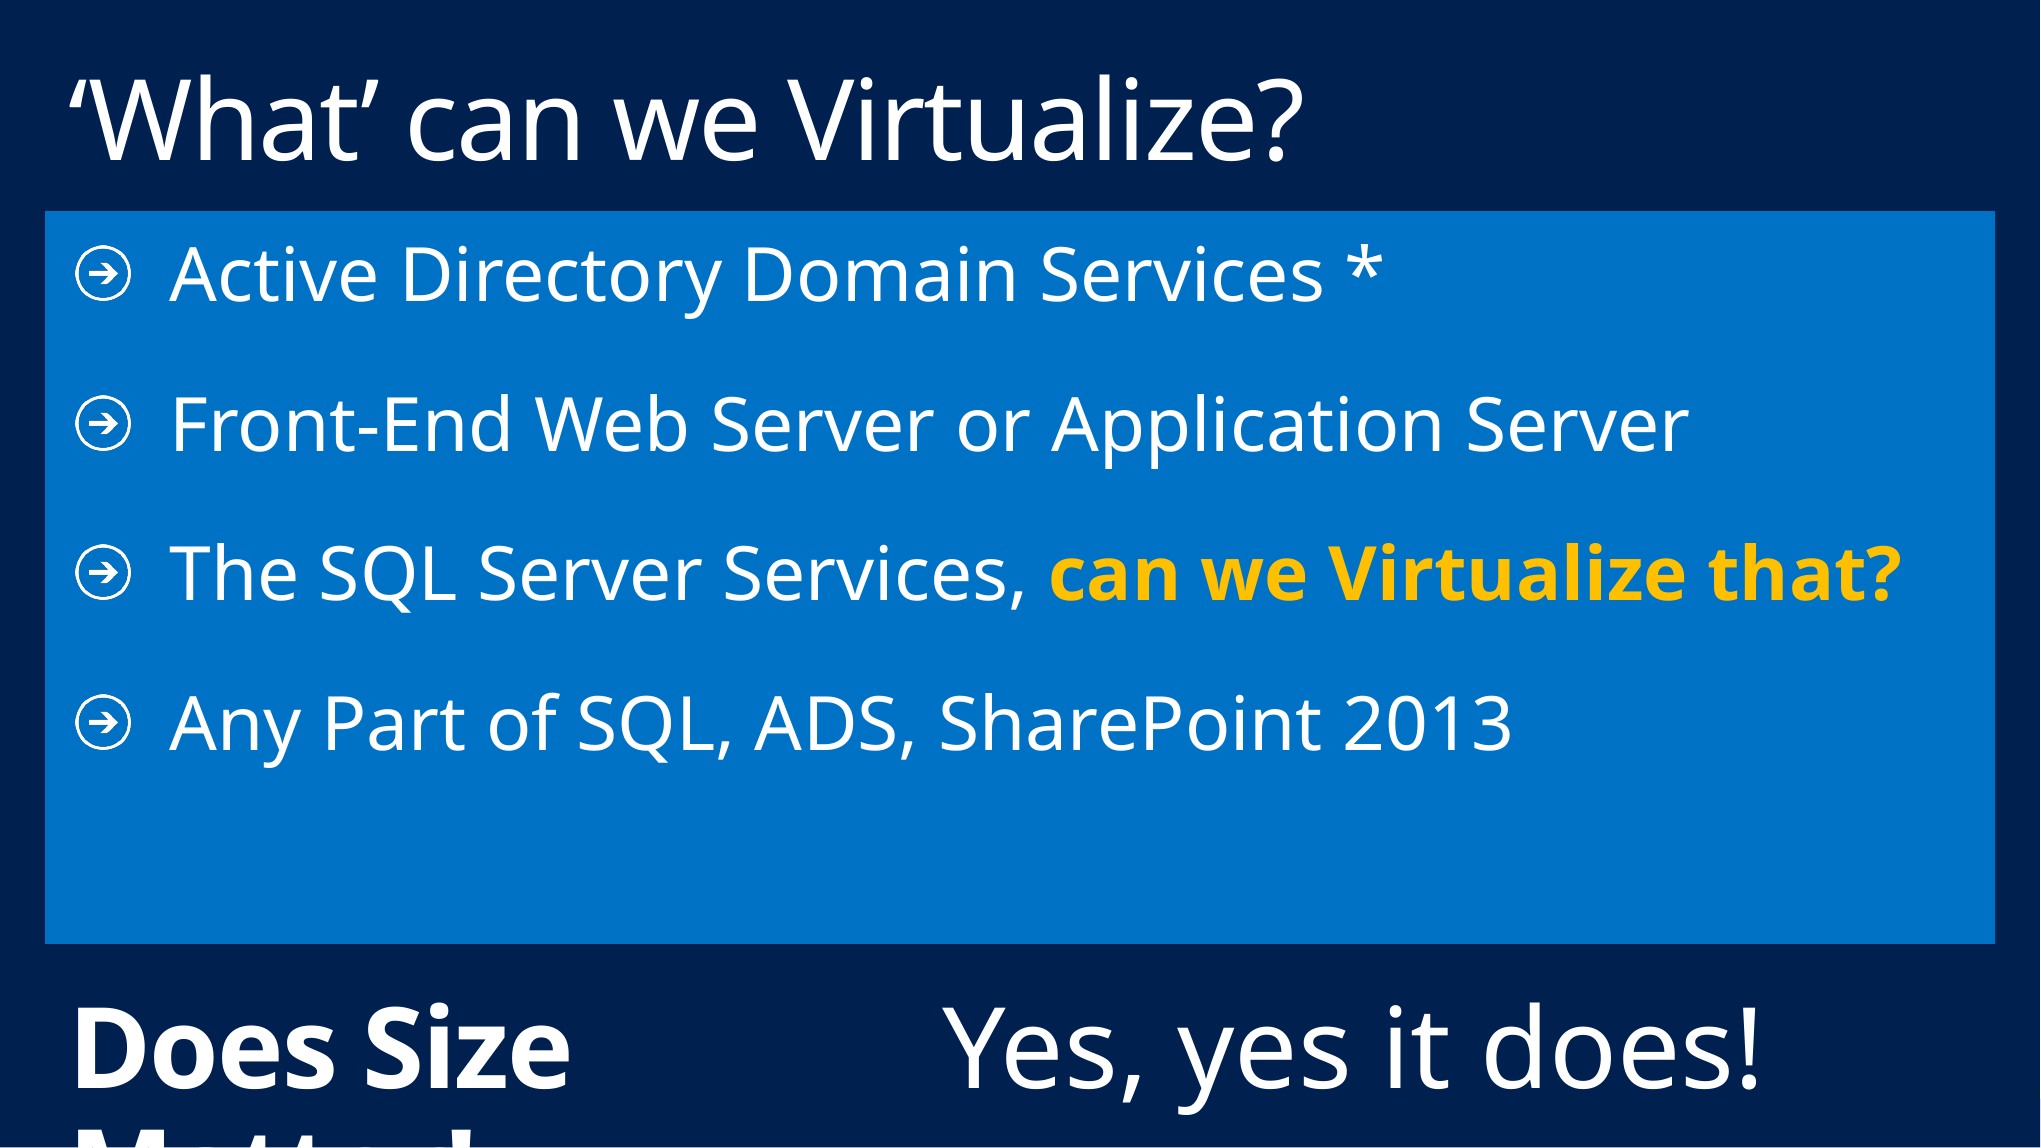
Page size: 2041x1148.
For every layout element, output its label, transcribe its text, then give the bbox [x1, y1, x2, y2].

picture [75, 245, 131, 301]
picture [75, 694, 131, 750]
text_box Yes, yes it does! [912, 967, 1798, 1138]
picture [75, 544, 131, 600]
text_box Any Part of SQL, ADS, SharePoint 2013 [60, 678, 1995, 775]
title ‘What’ can we Virtualize? [46, 48, 1996, 196]
text_box The SQL Server Services, can we Virtualize that? [60, 528, 1995, 625]
text_box Does Size Matter! [45, 976, 912, 1115]
text_box [0, 0, 2041, 1148]
text_box [46, 210, 1996, 945]
text_box Front-End Web Server or Application Server [60, 379, 1995, 475]
picture [75, 395, 131, 451]
text_box Active Directory Domain Services * [60, 229, 1995, 326]
